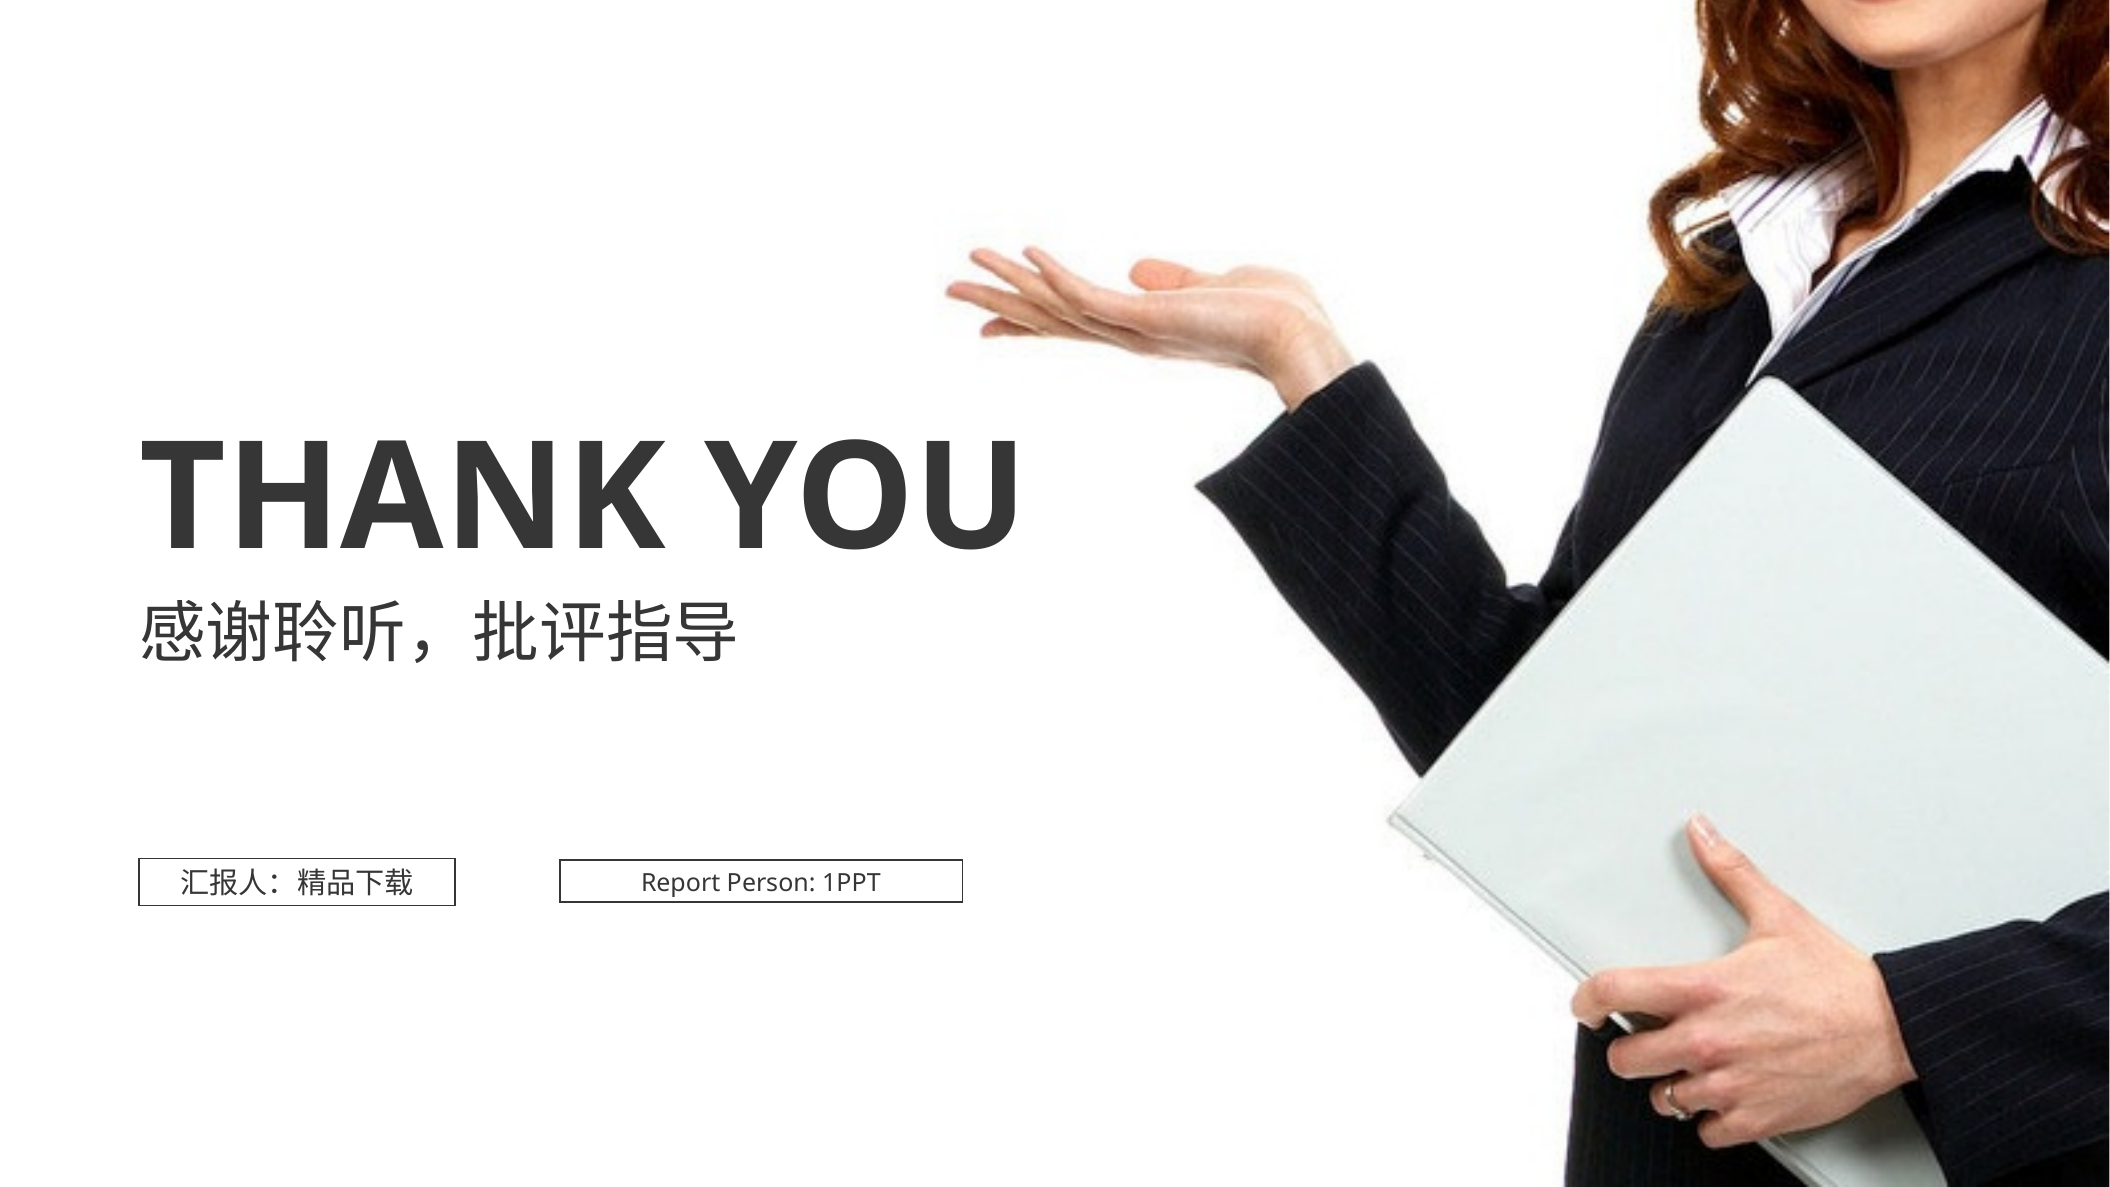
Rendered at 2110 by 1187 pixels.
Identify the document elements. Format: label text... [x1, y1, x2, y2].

text_box 感谢聆听，批评指导 [139, 589, 772, 670]
text_box [0, 0, 2110, 1187]
text_box Thank you [139, 398, 1091, 580]
text_box Report Person: 1PPT [559, 860, 963, 902]
text_box 汇报人：精品下载 [139, 858, 456, 906]
